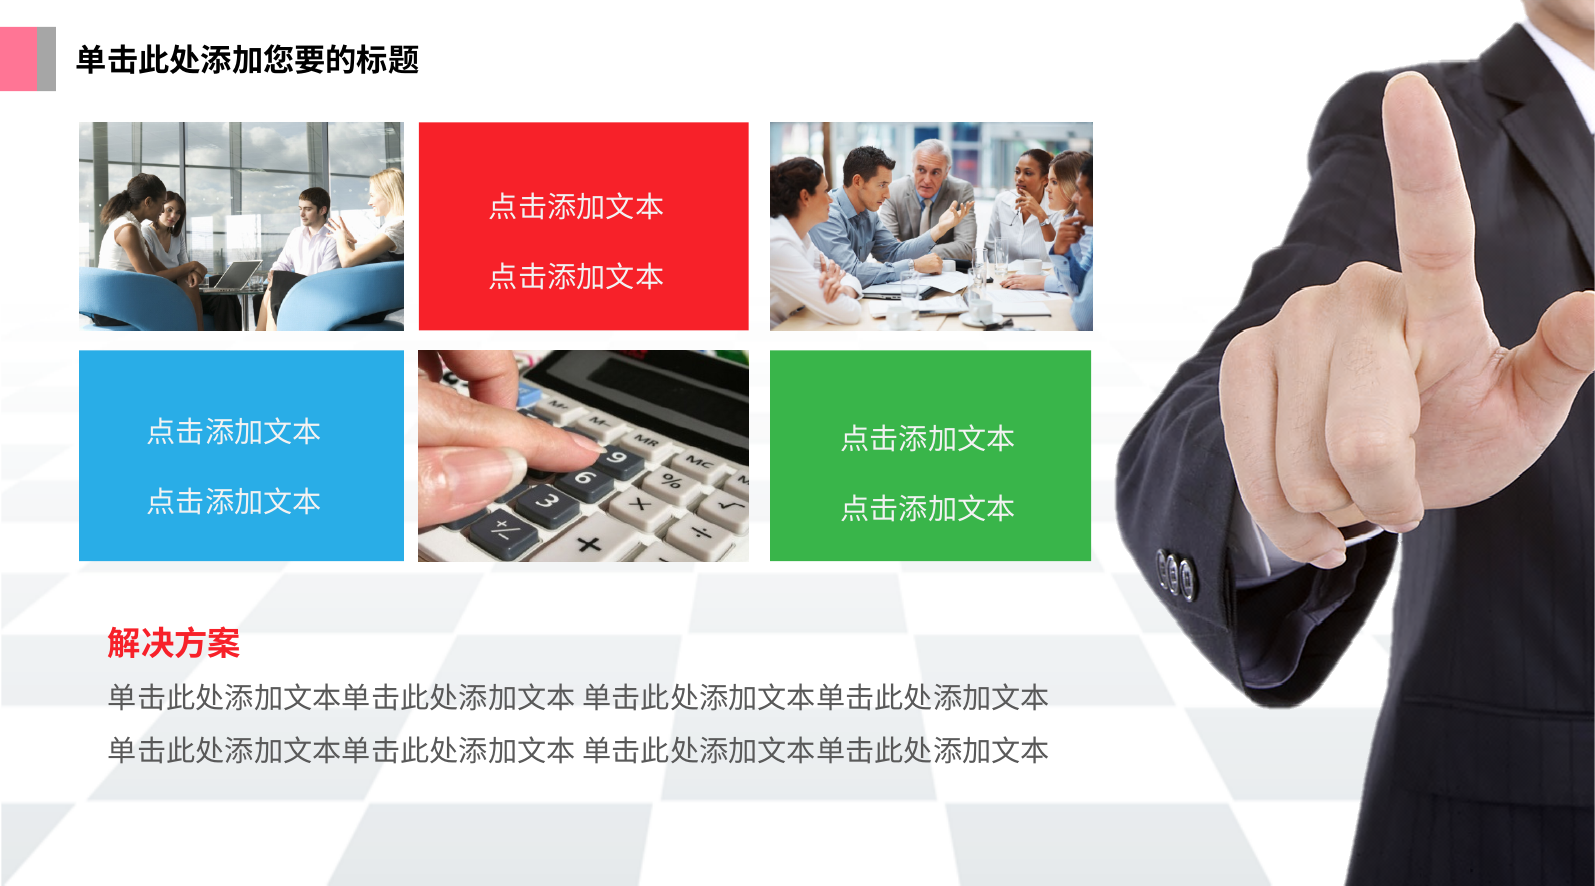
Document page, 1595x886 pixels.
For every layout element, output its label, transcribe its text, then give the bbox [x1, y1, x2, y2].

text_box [418, 122, 749, 331]
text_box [769, 350, 1092, 562]
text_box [78, 350, 405, 562]
picture [0, 0, 1595, 886]
text_box 解决方案 单击此处添加文本单击此处添加文本 单击此处添加文本单击此处添加文本 单击此处添加文本单击此处添加文本 单击此处添加文本单击此处添加文本 [93, 594, 1087, 775]
